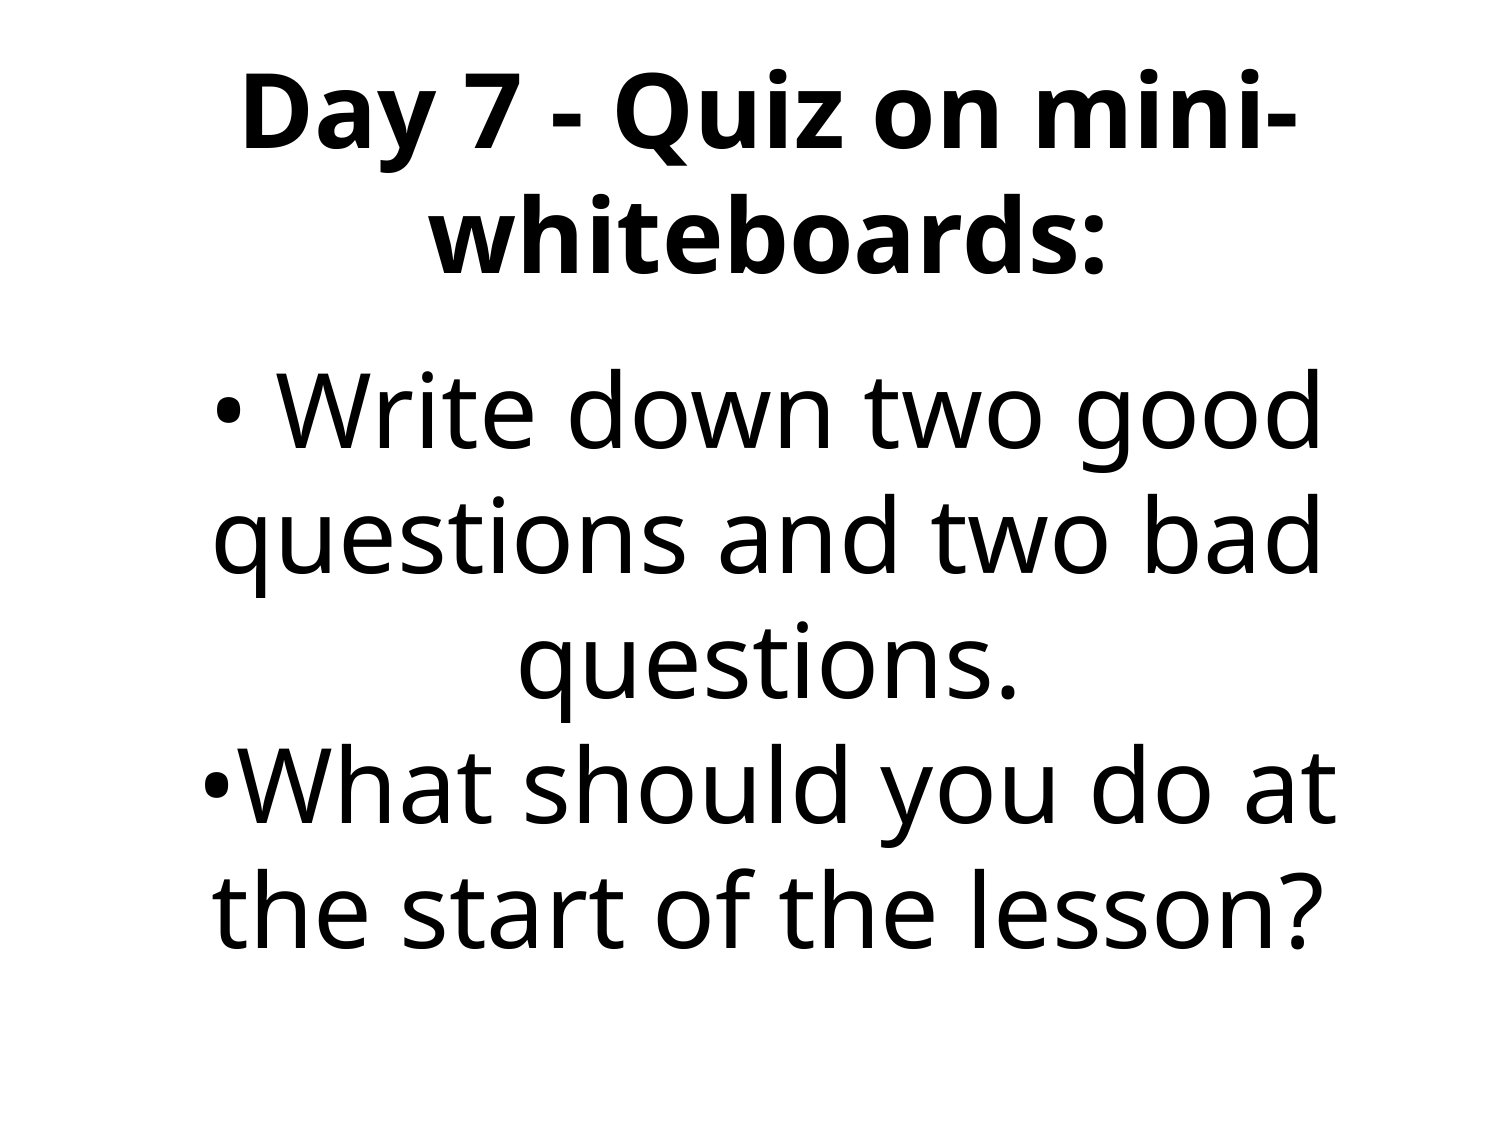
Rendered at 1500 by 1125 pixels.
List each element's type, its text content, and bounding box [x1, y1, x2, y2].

text_box Day 7 - Quiz on mini-whiteboards: • Write down two good questions and two bad questions. •What should you do at the start of the lesson? [99, 37, 1438, 977]
